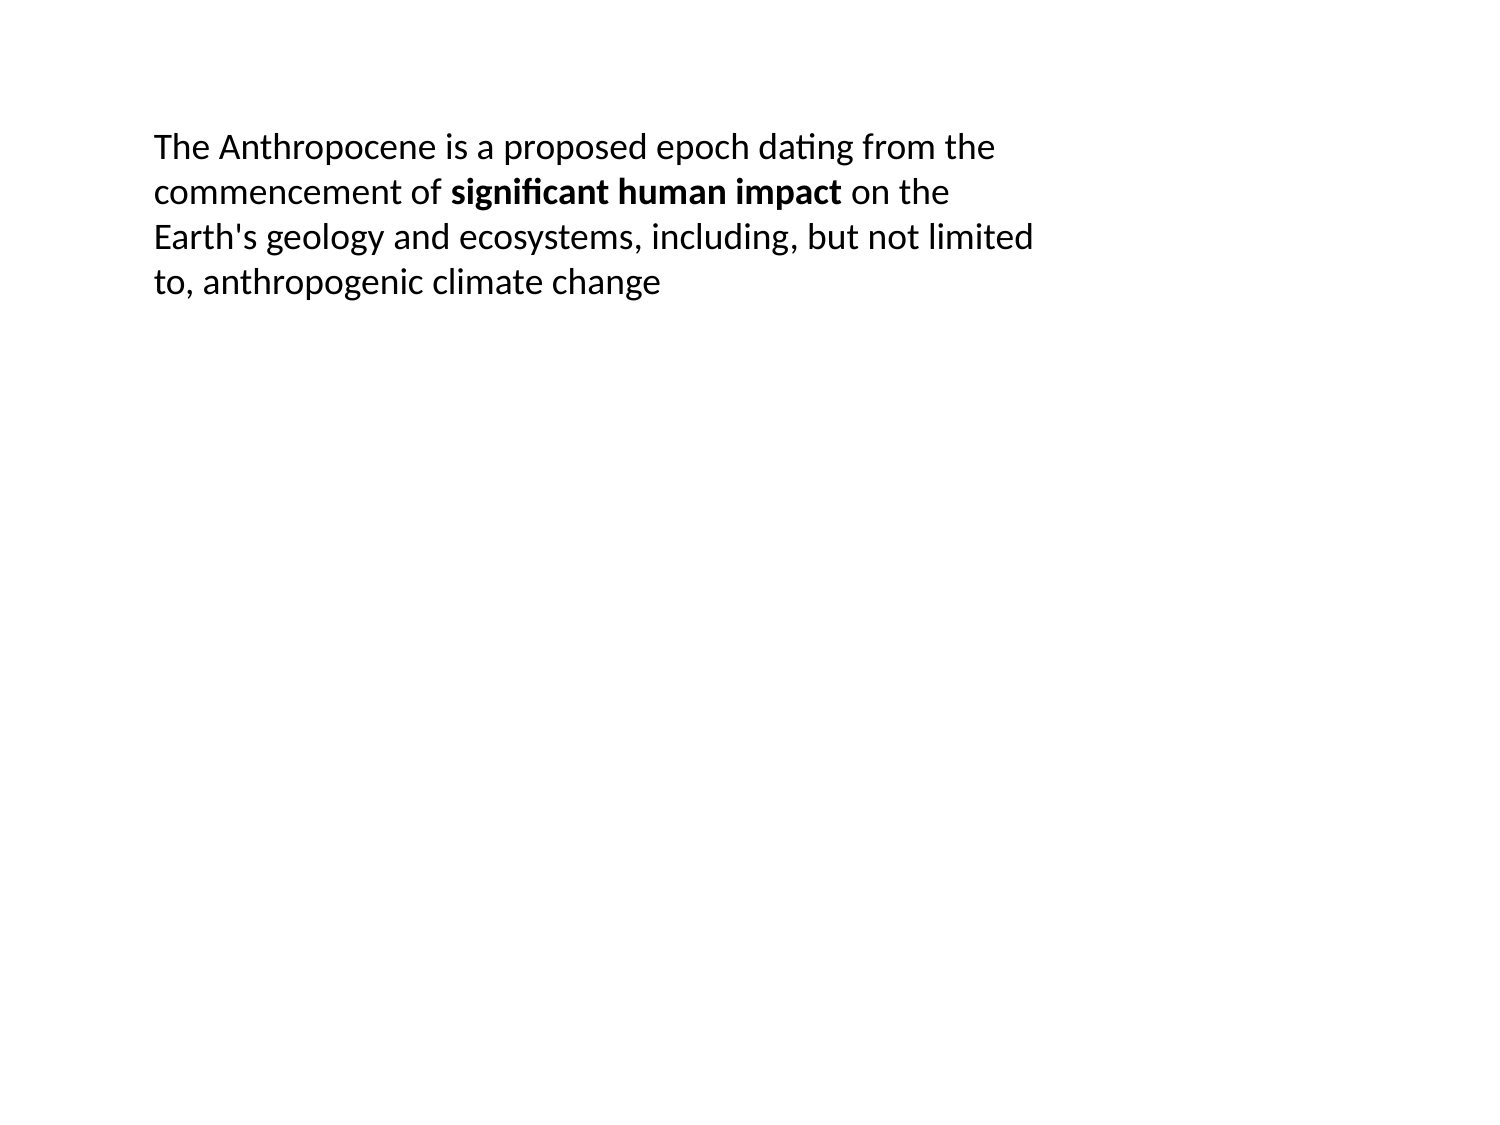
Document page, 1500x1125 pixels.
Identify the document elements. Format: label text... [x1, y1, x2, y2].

text_box The Anthropocene is a proposed epoch dating from the commencement of significant human impact on the Earth's geology and ecosystems, including, but not limited to, anthropogenic climate change [139, 114, 1055, 310]
